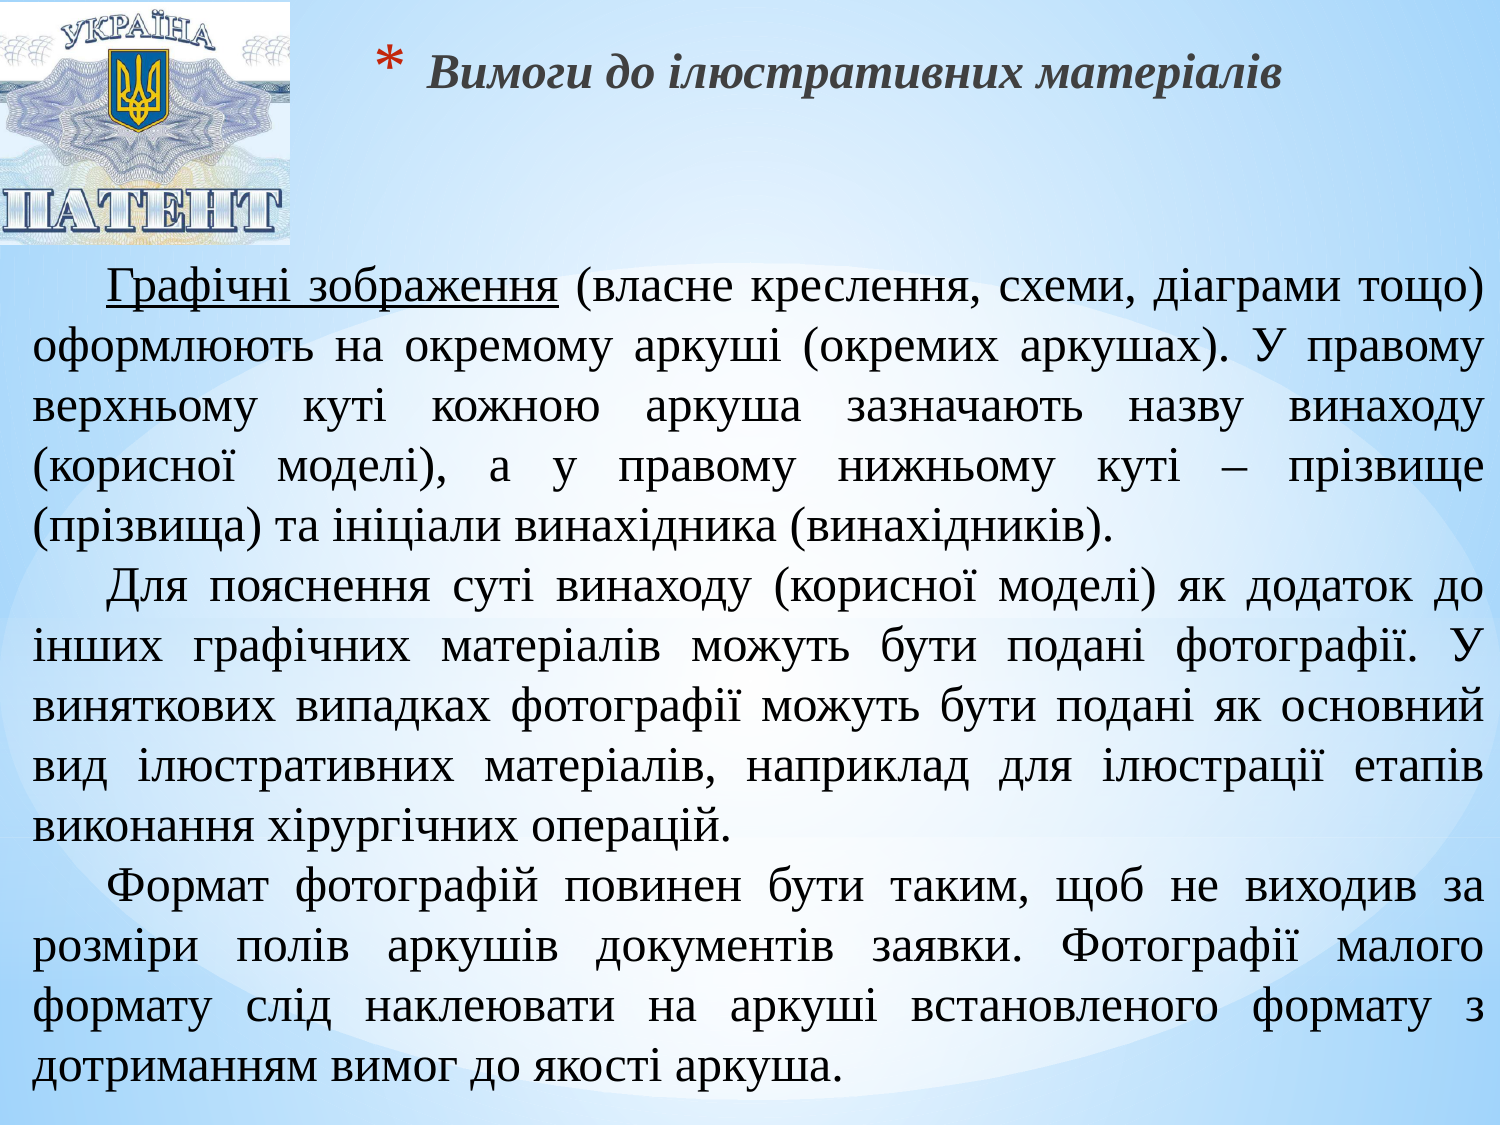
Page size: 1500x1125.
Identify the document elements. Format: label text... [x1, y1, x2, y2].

text_box Графічні зображення (власне креслення, схеми, діаграми тощо) оформлюють на окремому аркуші (окремих аркушах). У правому верхньому куті кожною аркуша зазначають назву винаходу (корисної моделі), а у правому нижньому куті – прізвище (прізвища) та ініціали винахідника (винахідників). Для пояснення суті винаходу (корисної моделі) як додаток до інших графічних матеріалів можуть бути подані фотографії. У виняткових випадках фотографії можуть бути подані як основний вид ілюстративних матеріалів, наприклад для ілюстрації етапів виконання хірургічних операцій. Формат фотографій повинен бути таким, щоб не виходив за розміри полів аркушів документів заявки. Фотографії малого формату слід наклеювати на аркуші встановленого формату з дотриманням вимог до якості аркуша. [17, 244, 1500, 1100]
text_box Вимоги до ілюстративних матеріалів [295, 30, 1427, 171]
picture [0, 2, 290, 245]
